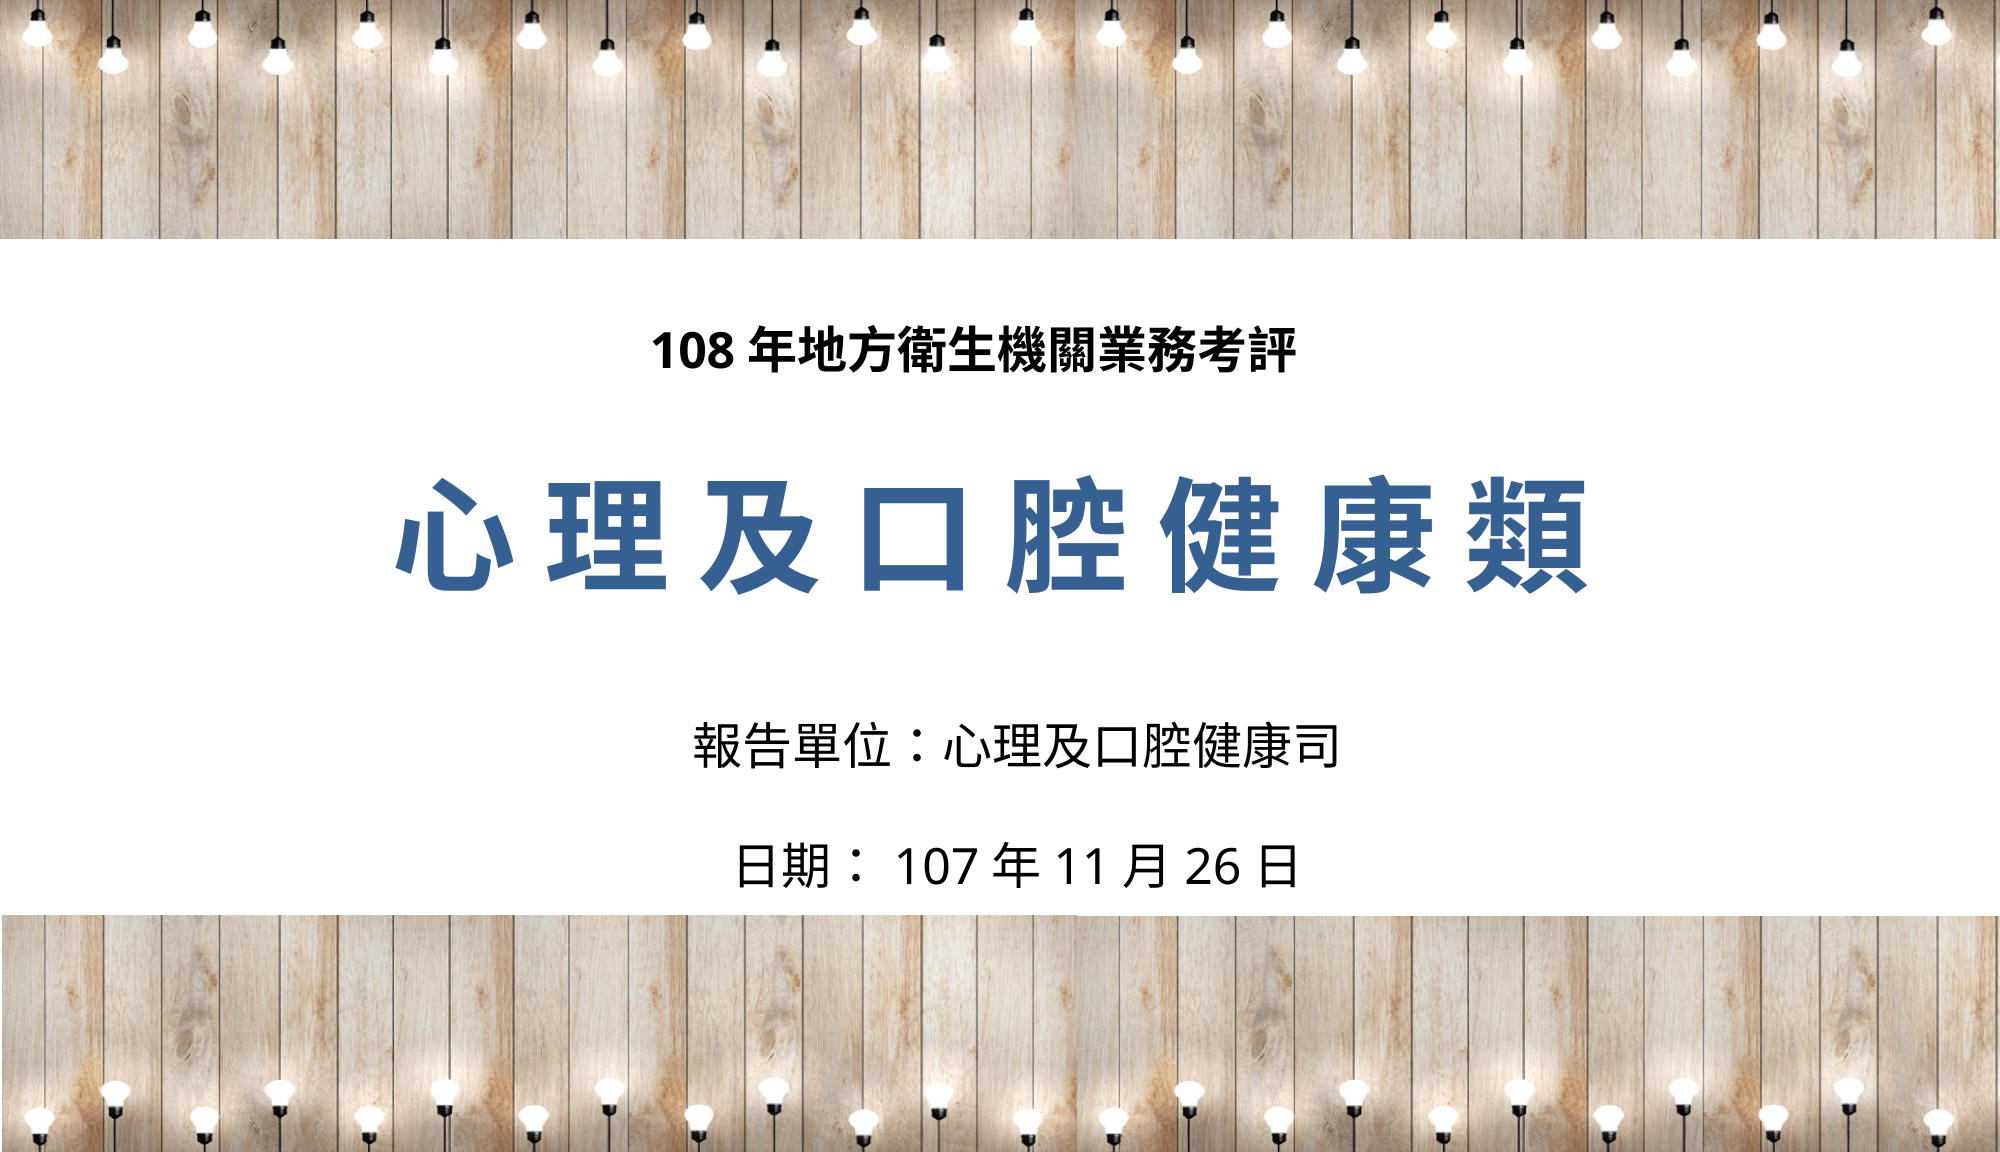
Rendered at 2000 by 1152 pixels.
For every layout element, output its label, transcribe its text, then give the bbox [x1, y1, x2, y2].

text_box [0, 0, 2000, 239]
text_box 心 理 及 口 腔 健 康 類 [31, 450, 1951, 616]
text_box 報告單位：心理及口腔健康司 日期：107年11月26日 [657, 646, 1378, 876]
text_box 108年地方衛生機關業務考評 [397, 311, 1550, 387]
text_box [1, 915, 2000, 1152]
